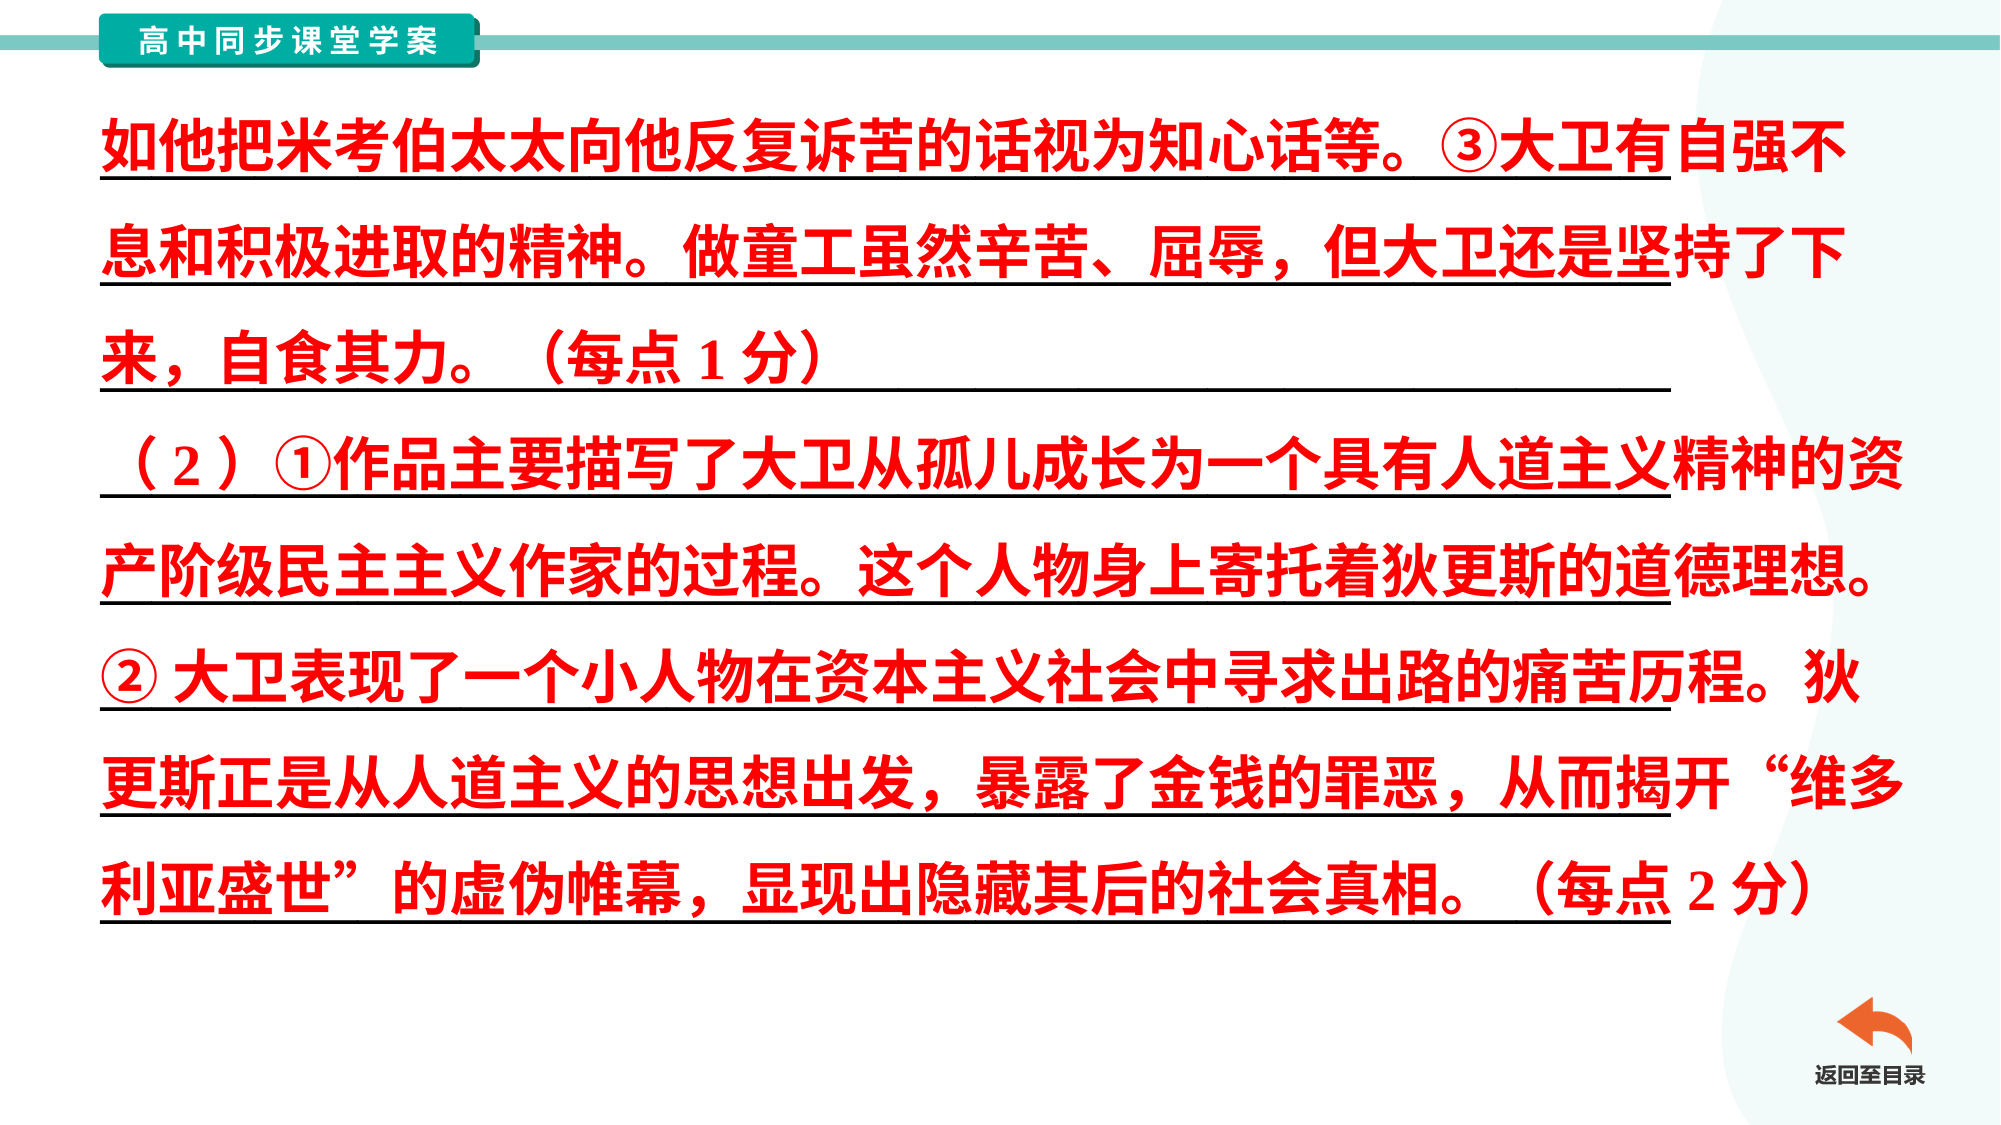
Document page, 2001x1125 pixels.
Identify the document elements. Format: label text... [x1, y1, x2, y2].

picture [0, 0, 2000, 1125]
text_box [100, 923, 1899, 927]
text_box 如他把米考伯太太向他反复诉苦的话视为知心话等。③大卫有自强不 息和积极进取的精神。做童工虽然辛苦、屈辱，但大卫还是坚持了下 来，自食其力。（每点1分） （2）①作品主要描写了大卫从孤儿成长为一个具有人道主义精神的资 产阶级民主主义作家的过程。这个人物身上寄托着狄更斯的道德理想。 ②大卫表现了一个小人物在资本主义社会中寻求出路的痛苦历程。狄 更斯正是从人道主义的思想出发，暴露了金钱的罪恶，从而揭开“维多 利亚盛世”的虚伪帷幕，显现出隐藏其后的社会真相。（每点2分） [100, 72, 1899, 923]
